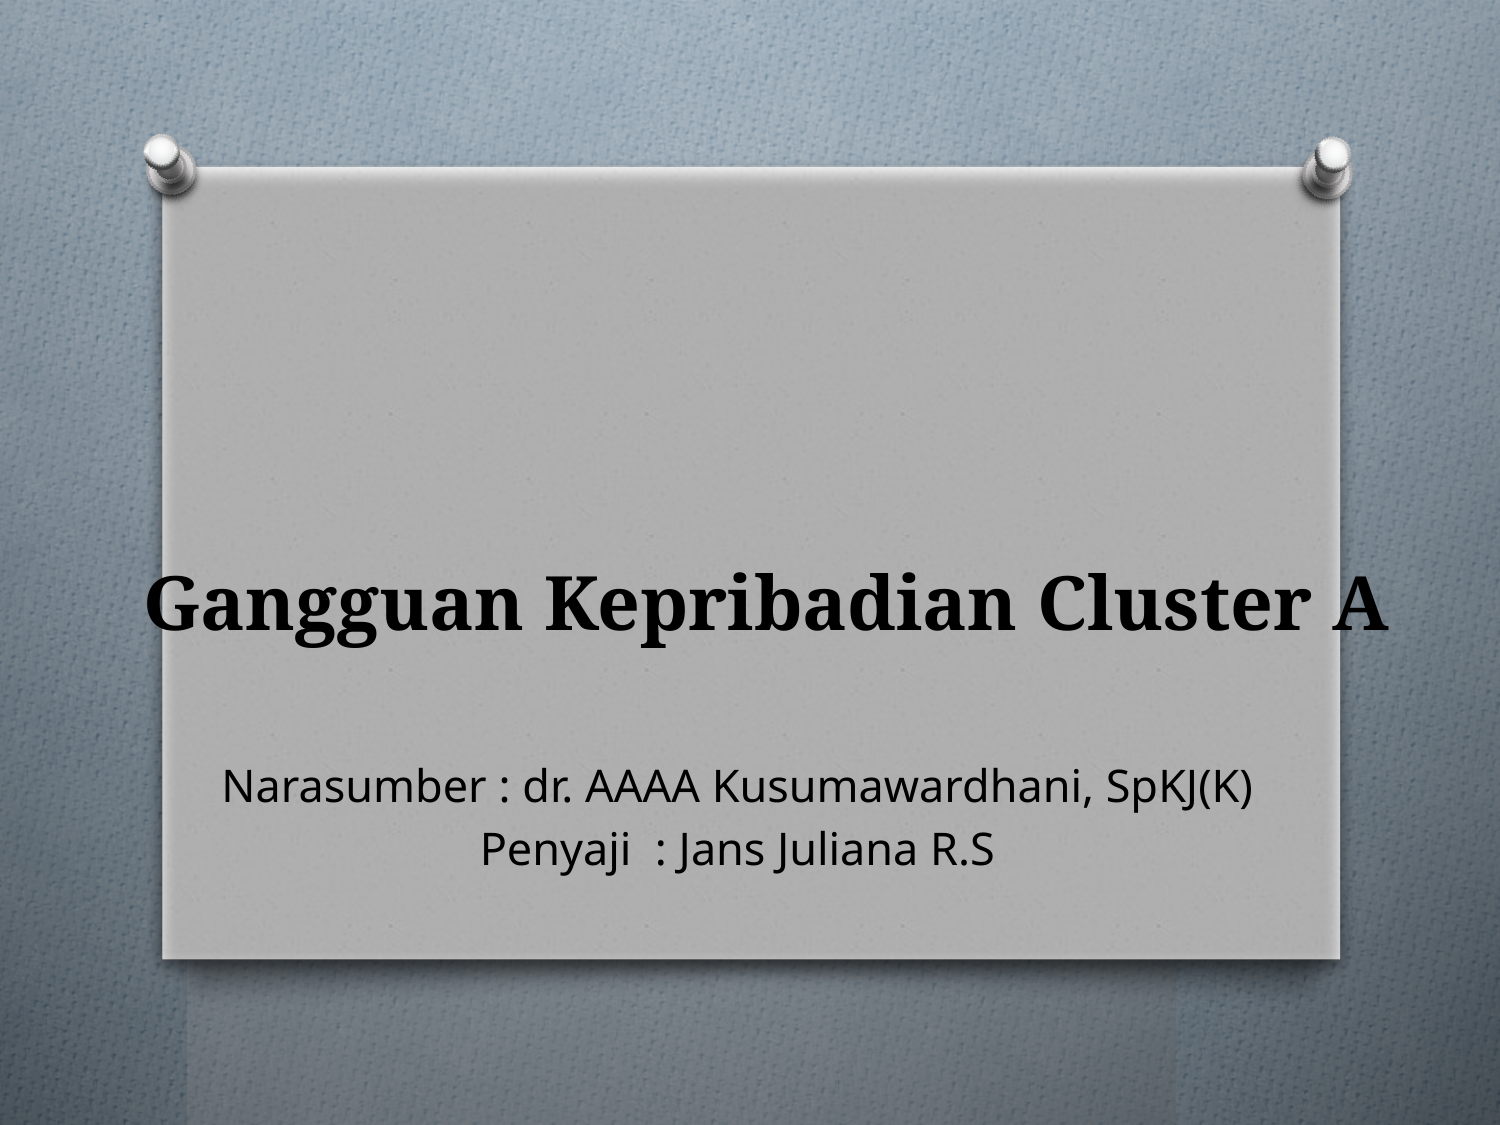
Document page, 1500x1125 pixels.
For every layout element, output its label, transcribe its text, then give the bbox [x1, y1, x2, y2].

title Gangguan Kepribadian Cluster A [125, 537, 1408, 654]
subtitle Narasumber : dr. AAAA Kusumawardhani, SpKJ(K) Penyaji : Jans Juliana R.S [174, 750, 1300, 922]
picture [1274, 109, 1396, 230]
picture [112, 100, 235, 224]
